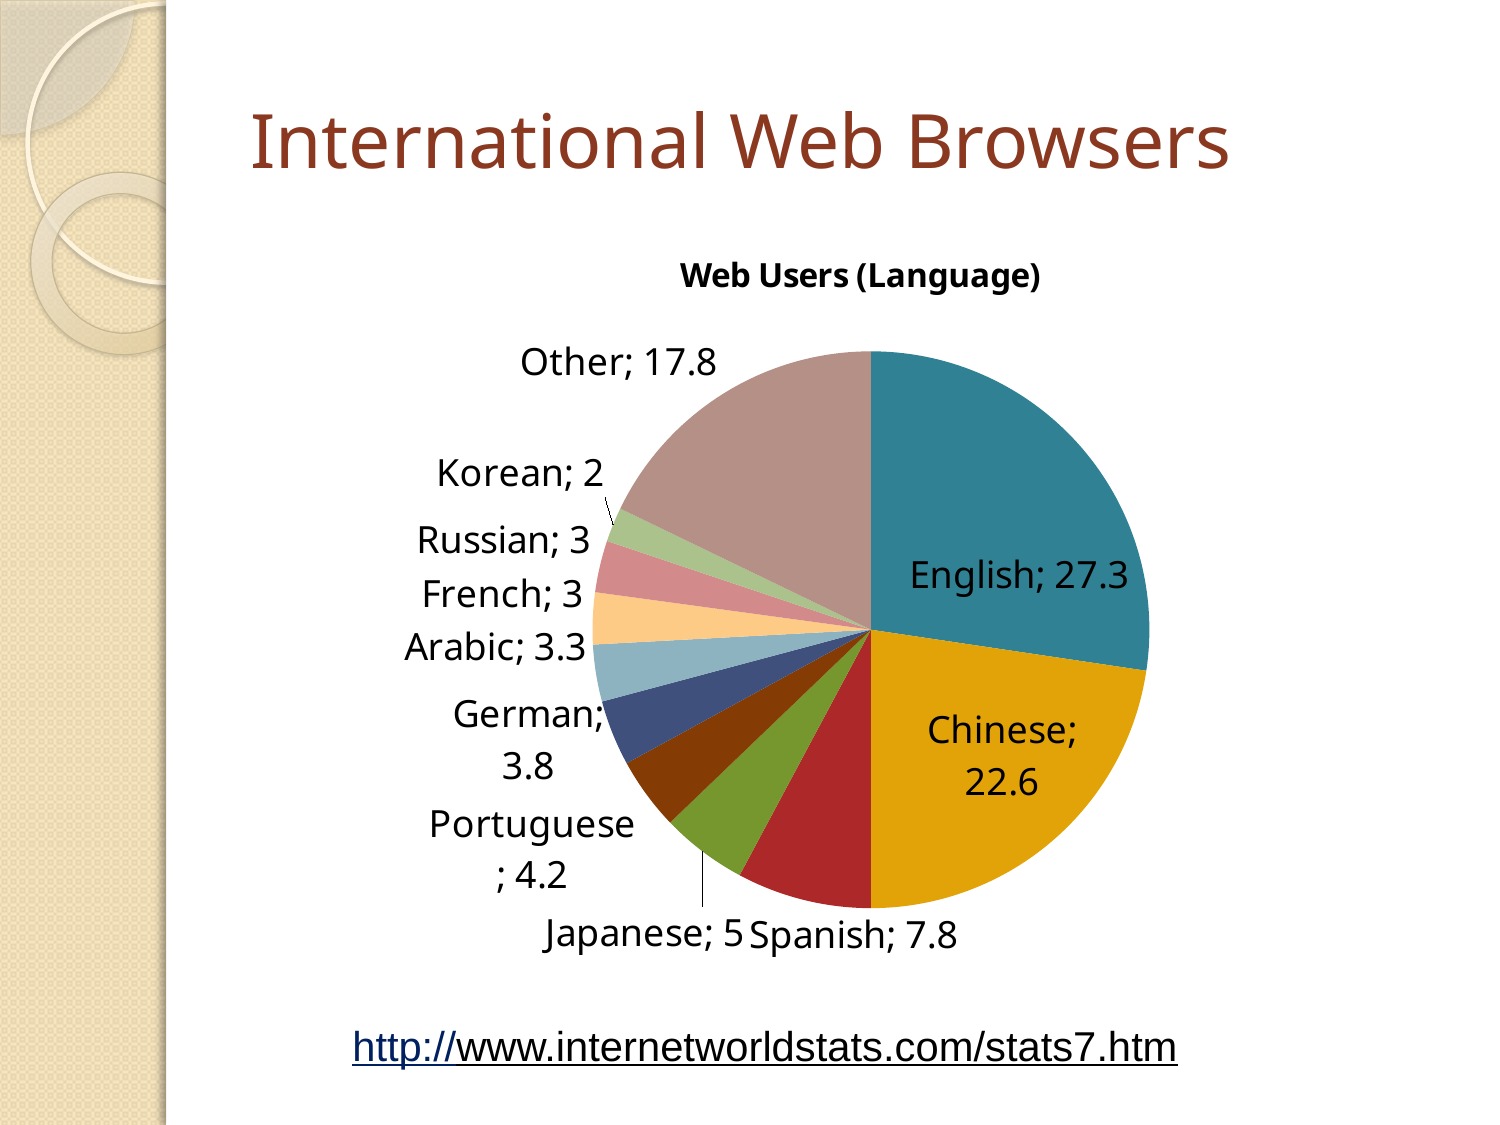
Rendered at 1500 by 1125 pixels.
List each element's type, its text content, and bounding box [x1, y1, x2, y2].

text_box http://www.internetworldstats.com/stats7.htm [337, 1012, 1238, 1078]
title International Web Browsers [235, 45, 1466, 233]
chart [287, 212, 1388, 980]
